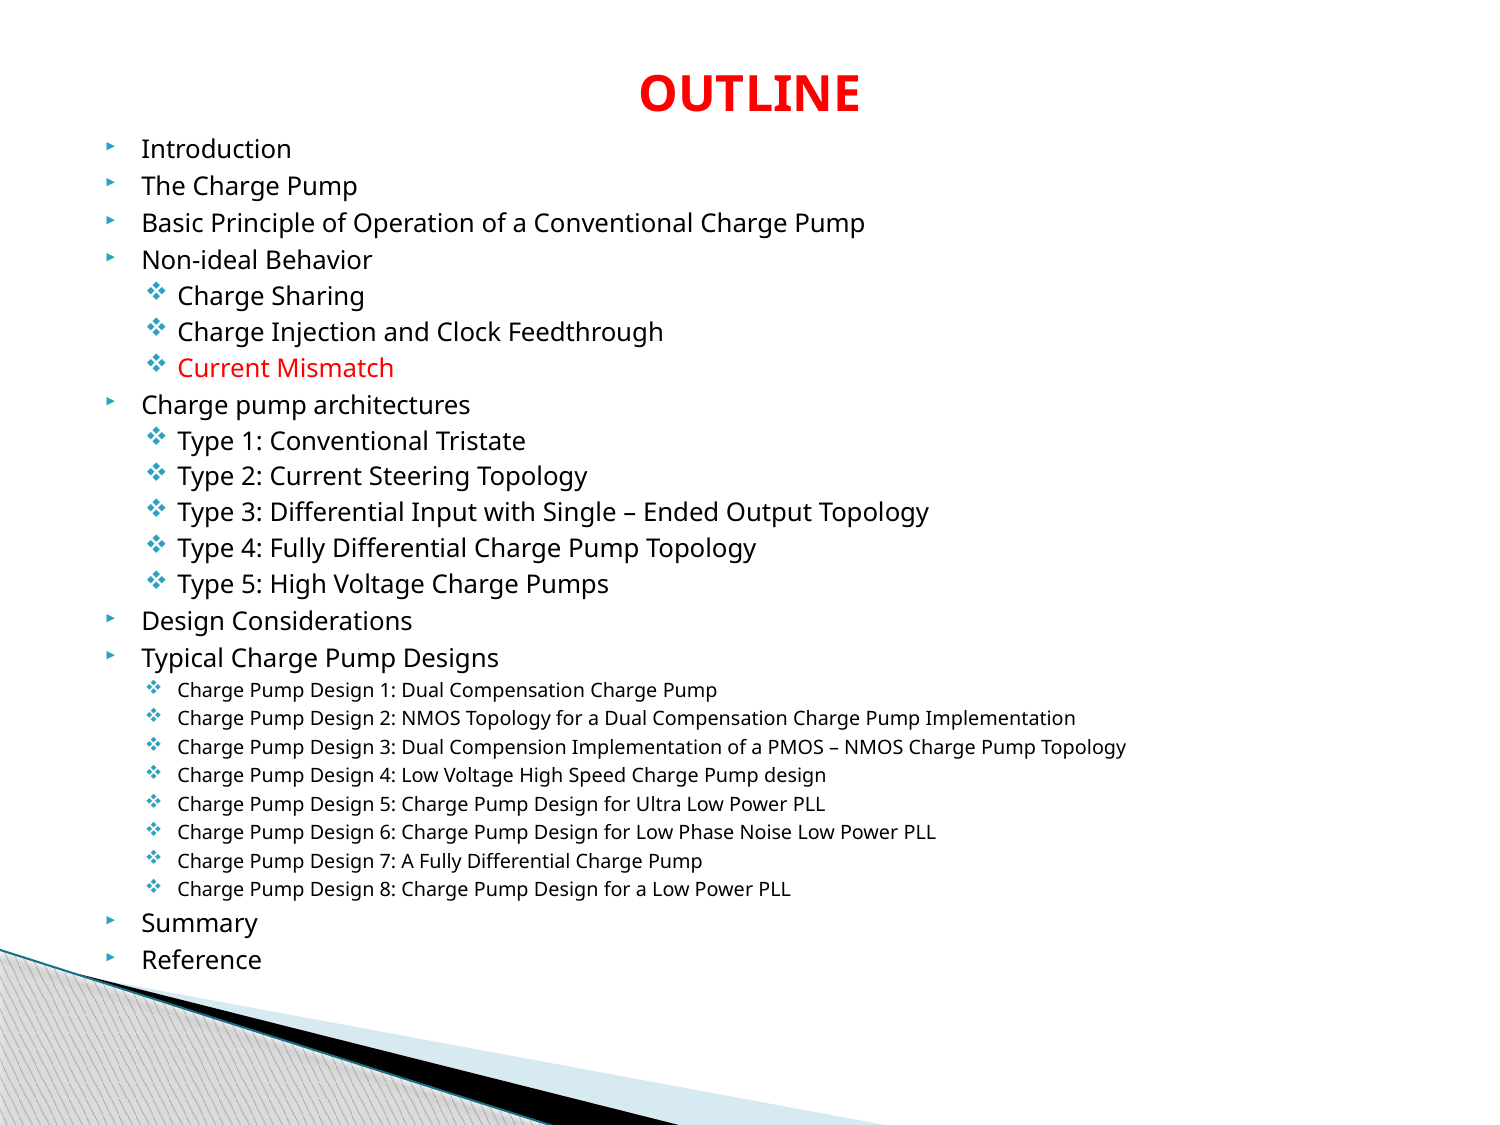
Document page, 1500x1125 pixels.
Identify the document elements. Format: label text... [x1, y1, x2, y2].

list Introduction The Charge Pump Basic Principle of Operation of a Conventional Charge Pump Non-ideal Behavior Charge Sharing Charge Injection and Clock Feedthrough Current Mismatch Charge pump architectures Type 1: Conventional Tristate Type 2: Current Steering Topology Type 3: Differential Input with Single – Ended Output Topology Type 4: Fully Differential Charge Pump Topology Type 5: High Voltage Charge Pumps Design Considerations Typical Charge Pump Designs Charge Pump Design 1: Dual Compensation Charge Pump Charge Pump Design 2: NMOS Topology for a Dual Compensation Charge Pump Implementation Charge Pump Design 3: Dual Compension Implementation of a PMOS – NMOS Charge Pump Topology Charge Pump Design 4: Low Voltage High Speed Charge Pump design Charge Pump Design 5: Charge Pump Design for Ultra Low Power PLL Charge Pump Design 6: Charge Pump Design for Low Phase Noise Low Power PLL Charge Pump Design 7: A Fully Differential Charge Pump Charge Pump Design 8: Charge Pump Design for a Low Power PLL Summary Reference [75, 138, 1425, 986]
title OUTLINE [75, 45, 1425, 138]
